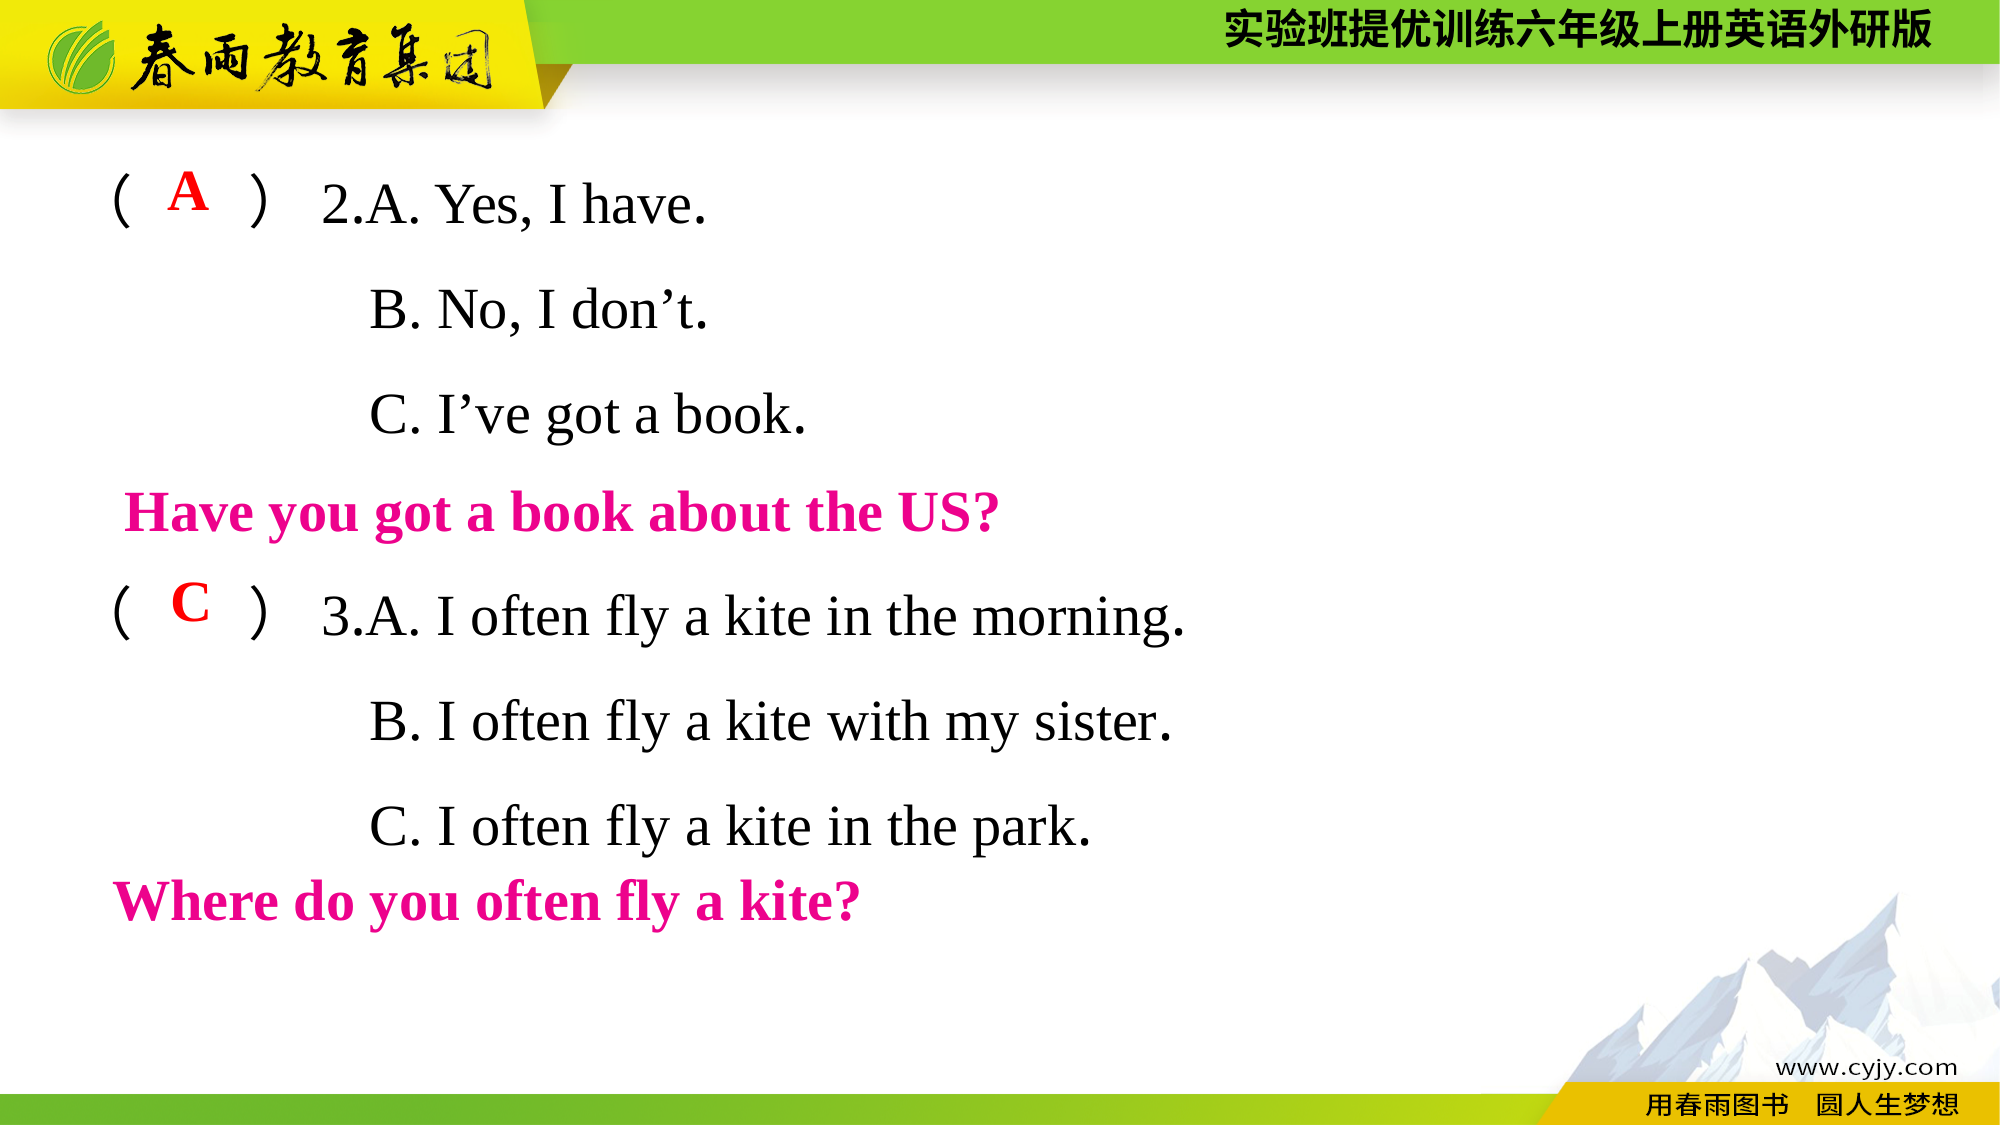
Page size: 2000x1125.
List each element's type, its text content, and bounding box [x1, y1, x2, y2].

text_box A [153, 144, 225, 230]
text_box Have you got a book about the US? [109, 430, 1017, 534]
picture [0, 0, 2000, 1125]
list （ ）2.A. Yes, I have. B. No, I don’t. C. I’ve got a book. [59, 122, 1944, 443]
text_box Where do you often fly a kite? [97, 854, 878, 940]
text_box C [155, 556, 228, 641]
text_box （ ）3.A. I often fly a kite in the morning. B. I often fly a kite with my sister. C. I often fly a kite in the park. [59, 534, 1944, 865]
